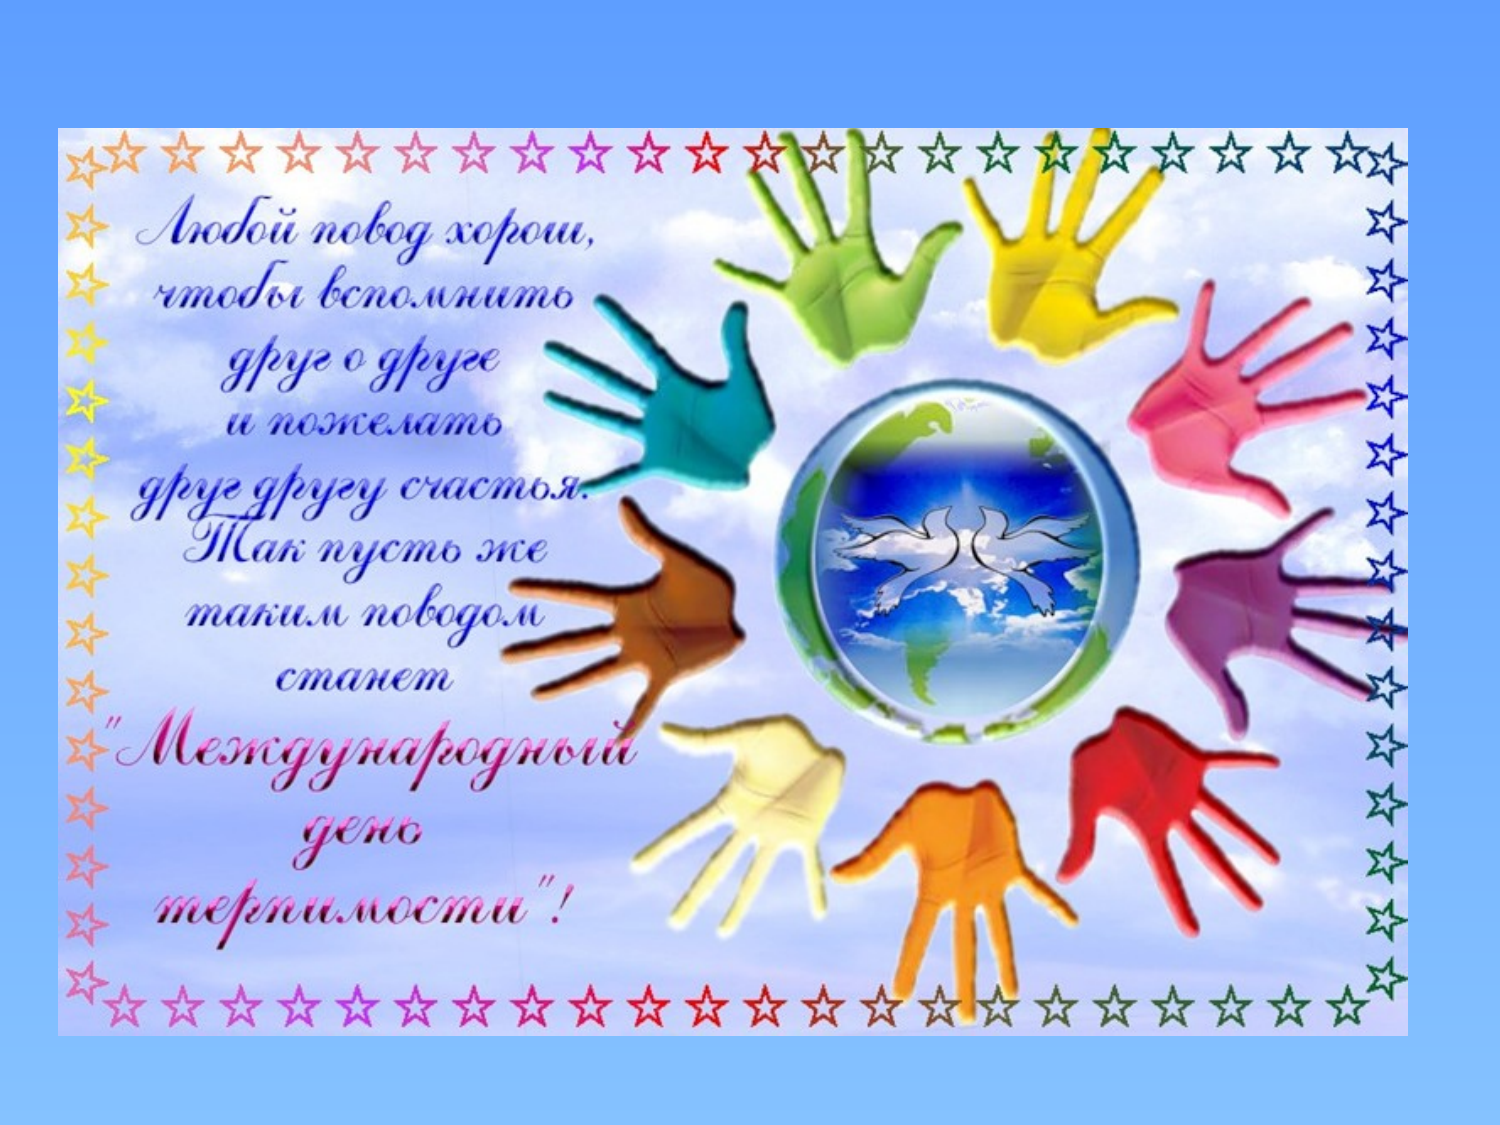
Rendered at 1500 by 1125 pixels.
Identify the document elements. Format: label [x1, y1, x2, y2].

list [58, 128, 1408, 1037]
